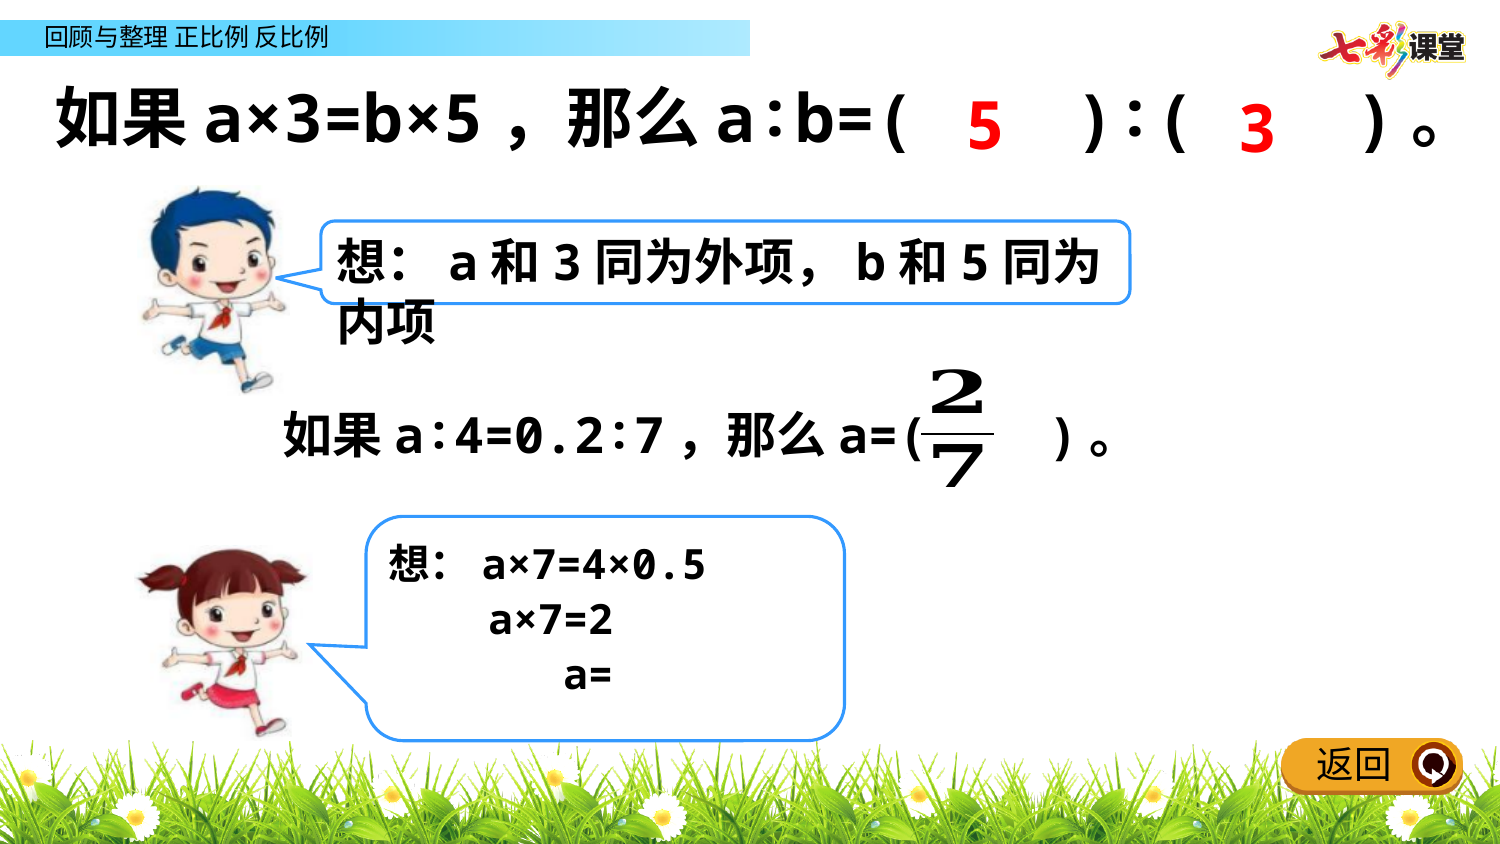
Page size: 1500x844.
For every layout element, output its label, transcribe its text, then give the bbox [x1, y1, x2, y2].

text_box 如果a×3=b×5，那么a∶b=( )∶( )。 [39, 68, 950, 163]
text_box 3 [1222, 70, 1306, 173]
picture [0, 544, 1500, 844]
text_box 想：a和3同为外项，b和5同为内项 [293, 220, 1130, 304]
text_box 如果a∶4=0.2∶7，那么a=( )。 [267, 396, 1167, 472]
text_box 5 [950, 67, 1034, 171]
text_box 如果a×3=b×5，那么a∶b=( )∶( )。 [1034, 68, 1500, 163]
picture [137, 185, 290, 396]
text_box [1281, 733, 1464, 795]
picture [1316, 20, 1468, 68]
